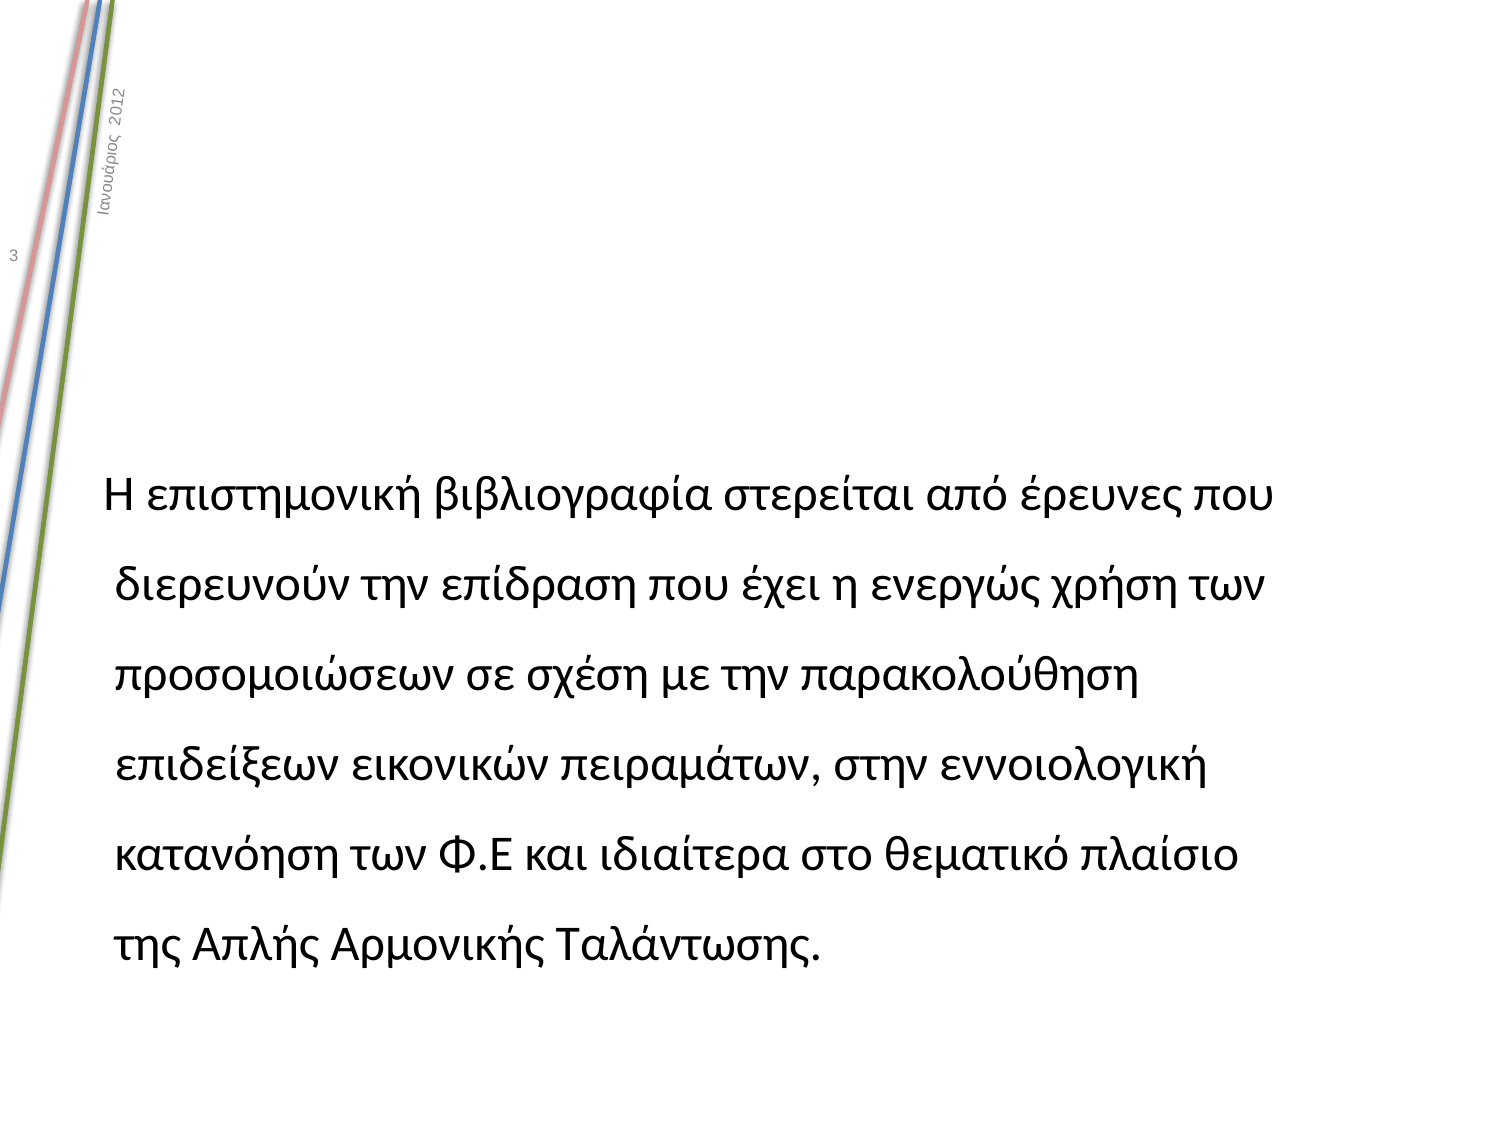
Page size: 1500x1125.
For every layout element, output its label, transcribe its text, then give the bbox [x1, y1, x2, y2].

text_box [0, 187, 276, 279]
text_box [0, 412, 526, 538]
footer Ιανουάριος 2012 [75, 0, 160, 184]
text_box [0, 281, 382, 394]
list Η επιστημονική βιβλιογραφία στερείται από έρευνες που διερευνούν την επίδραση που έχει η ενεργώς χρήση των προσομοιώσεων σε σχέση με την παρακολούθηση επιδείξεων εικονικών πειραμάτων, στην εννοιολογική κατανόηση των Φ.Ε και ιδιαίτερα στο θεματικό πλαίσιο της Απλής Αρμονικής Ταλάντωσης. [43, 422, 1330, 1011]
